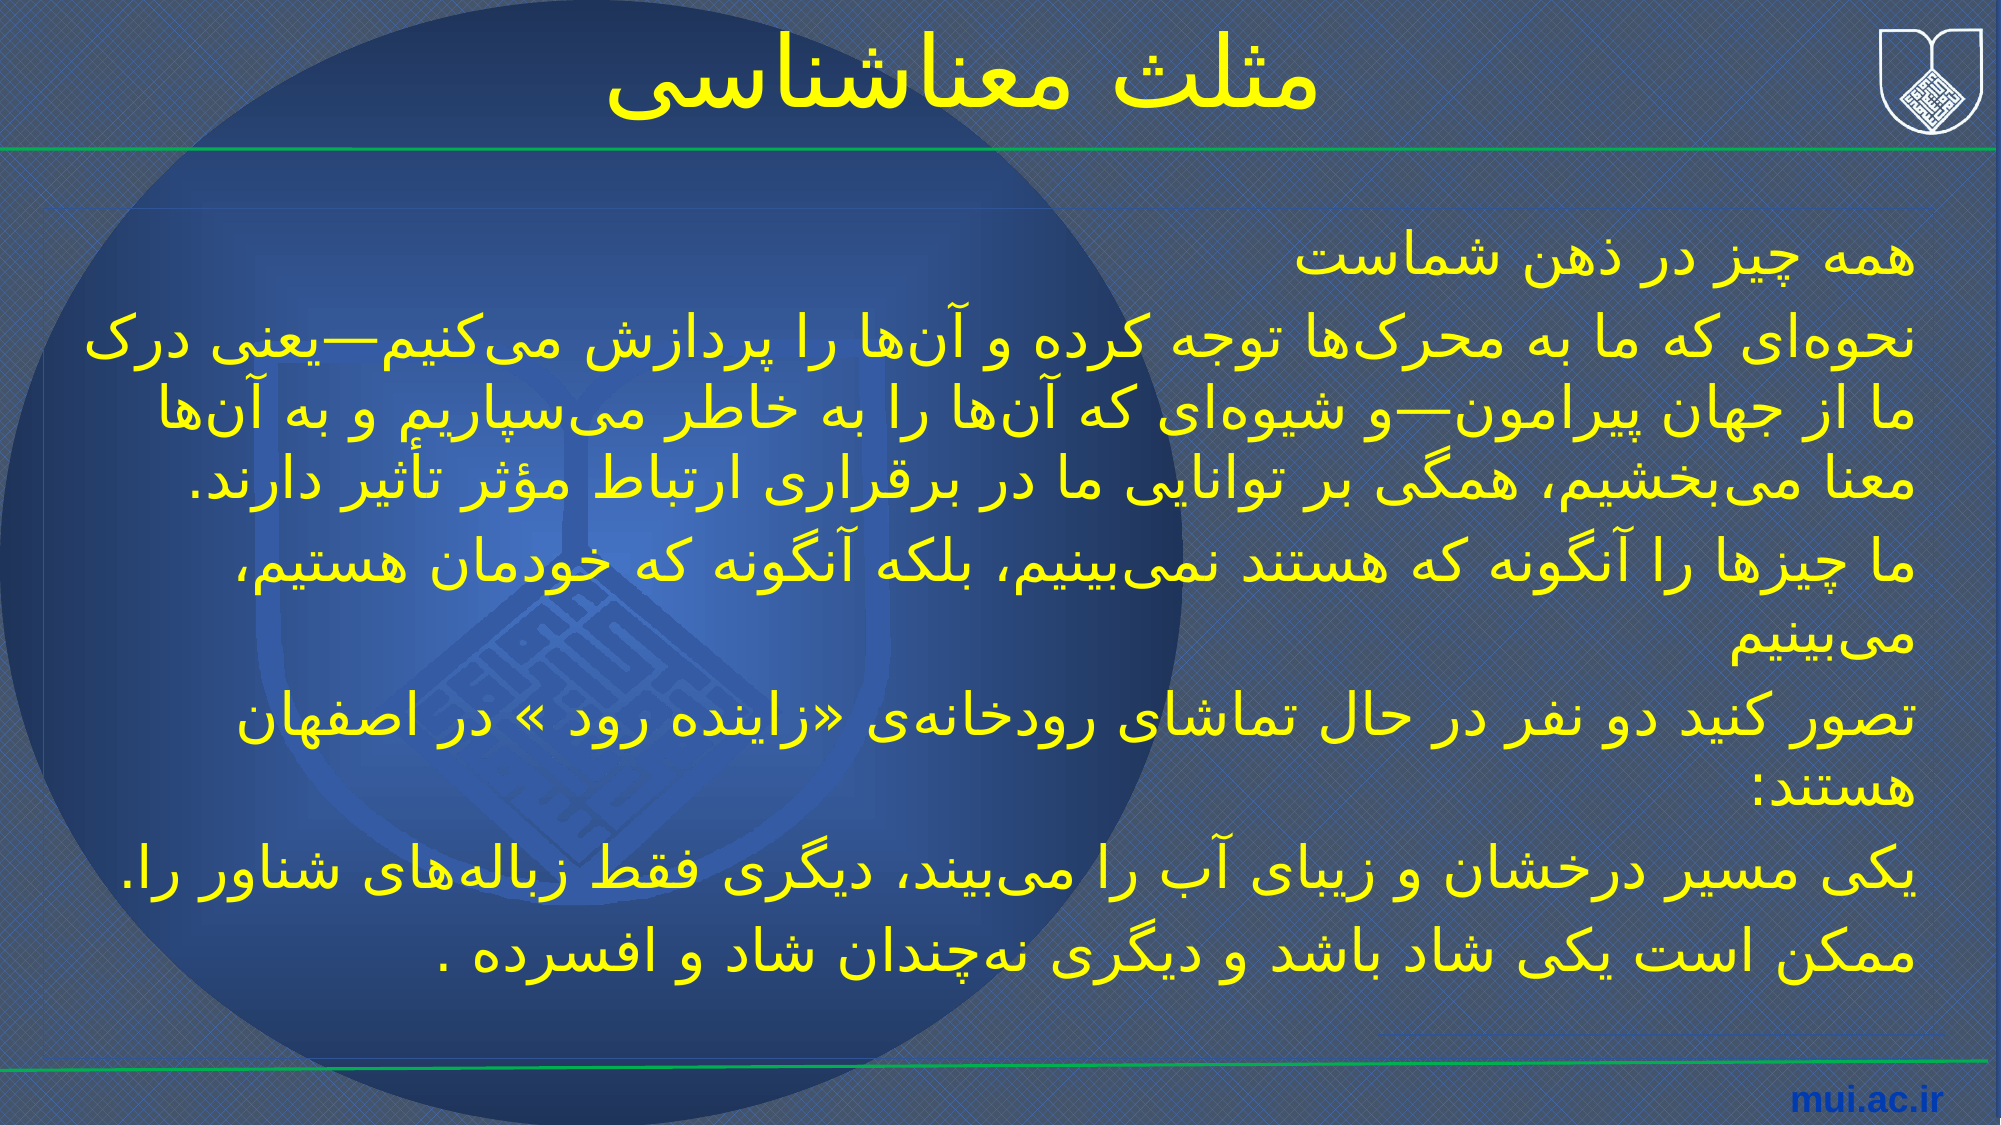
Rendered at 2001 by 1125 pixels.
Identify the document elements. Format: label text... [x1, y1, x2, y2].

list همه چیز در ذهن شماست نحوه‌ای که ما به محرک‌ها توجه کرده و آن‌ها را پردازش می‌کنیم—یعنی درک ما از جهان پیرامون—و شیوه‌ای که آن‌ها را به خاطر می‌سپاریم و به آن‌ها معنا می‌بخشیم، همگی بر توانایی ما در برقراری ارتباط مؤثر تأثیر دارند. ما چیزها را آنگونه که هستند نمی‌بینیم، بلکه آنگونه که خودمان هستیم، می‌بینیم تصور کنید دو نفر در حال تماشای رودخانه‌ی «زاینده رود » در اصفهان هستند: یکی مسیر درخشان و زیبای آب را می‌بیند، دیگری فقط زباله‌های شناور را. ممکن است یکی شاد باشد و دیگری نه‌چندان شاد و افسرده . [43, 208, 1934, 1059]
text_box مثلث معناشناسی [456, 0, 1473, 117]
picture [1874, 0, 1988, 138]
